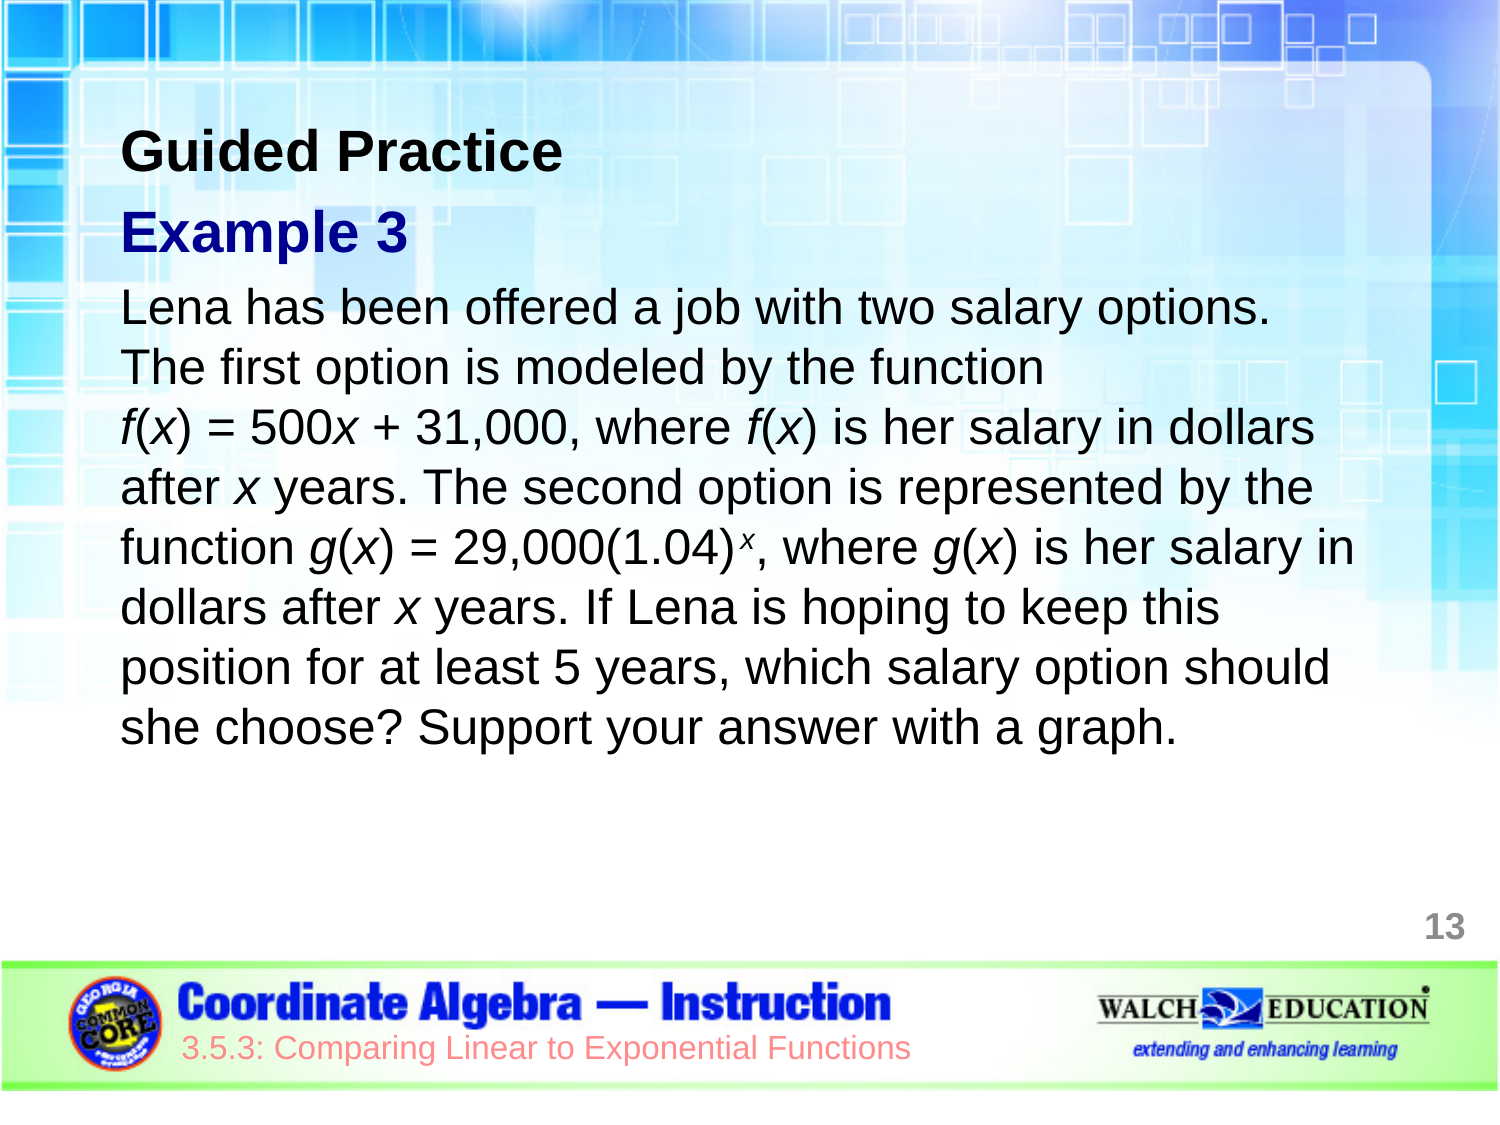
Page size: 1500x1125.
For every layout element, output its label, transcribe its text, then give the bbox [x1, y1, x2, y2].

footer 3.5.3: Comparing Linear to Exponential Functions [166, 1024, 1080, 1069]
picture [1, 0, 1500, 1091]
subtitle Guided Practice Example 3 Lena has been offered a job with two salary options. The first option is modeled by the function f(x) = 500x + 31,000, where f(x) is her salary in dollars after x years. The second option is represented by the function g(x) = 29,000(1.04) x, where g(x) is her salary in dollars after x years. If Lena is hoping to keep this position for at least 5 years, which salary option should she choose? Support your answer with a graph. [105, 105, 1385, 925]
slide_number 13 [1361, 901, 1481, 949]
